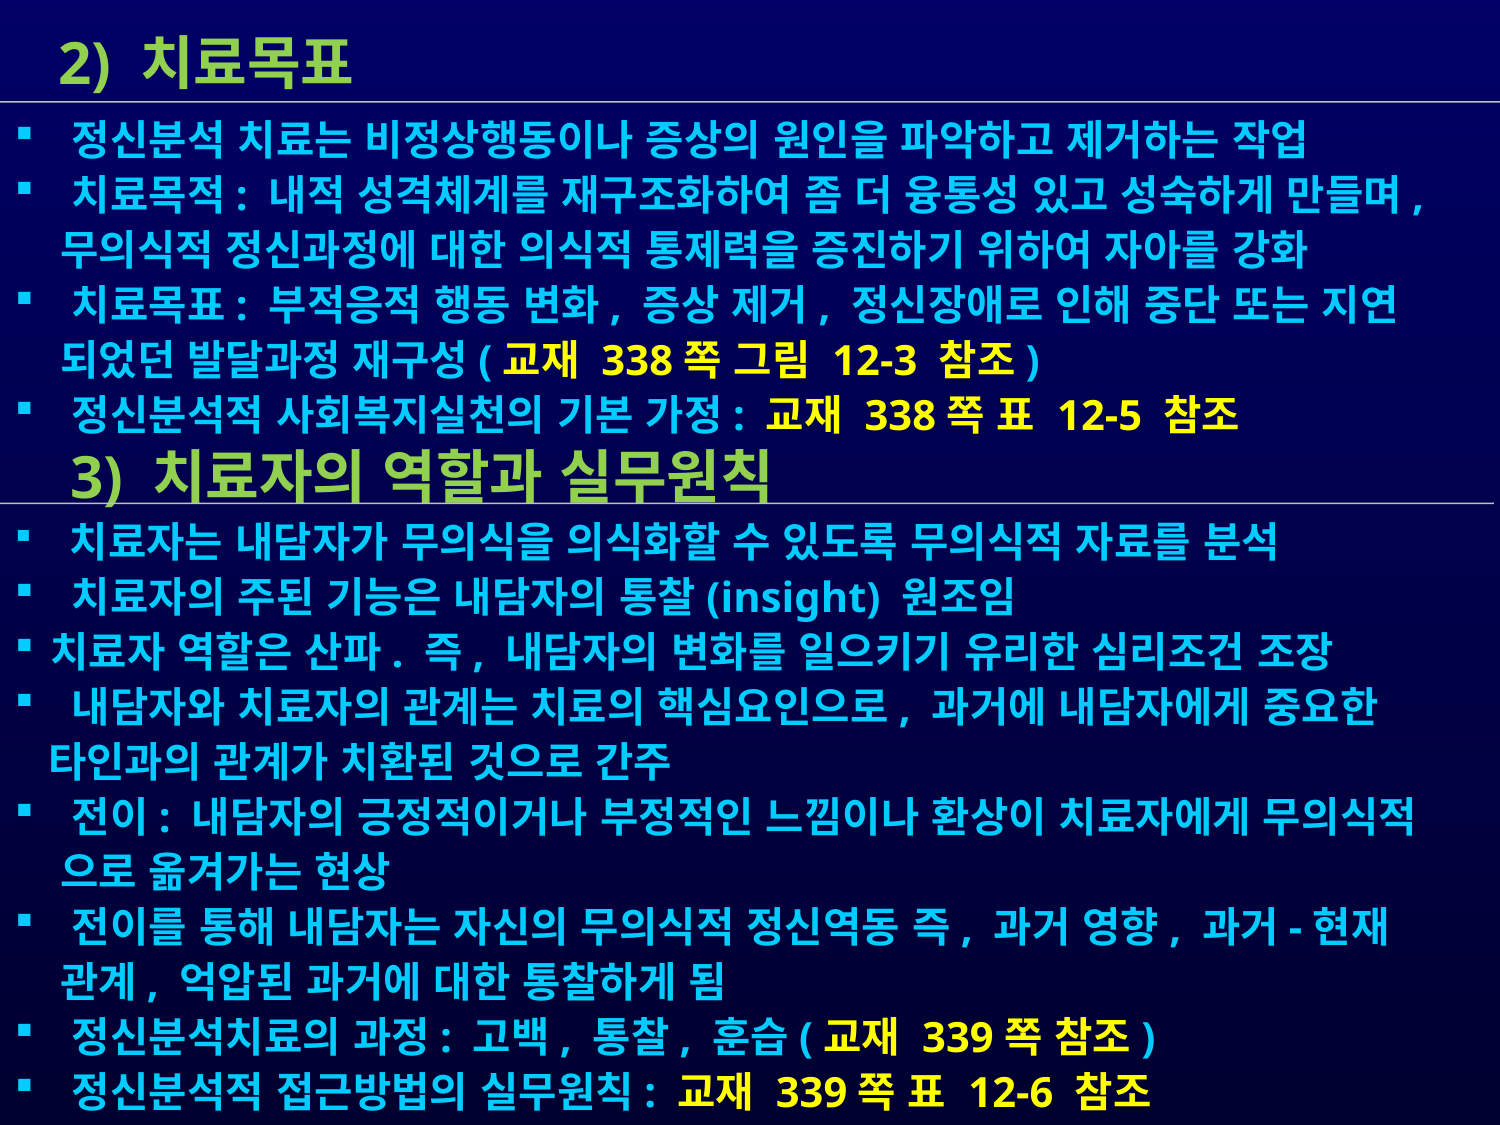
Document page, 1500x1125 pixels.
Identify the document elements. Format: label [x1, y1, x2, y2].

text_box [0, 18, 1500, 1123]
